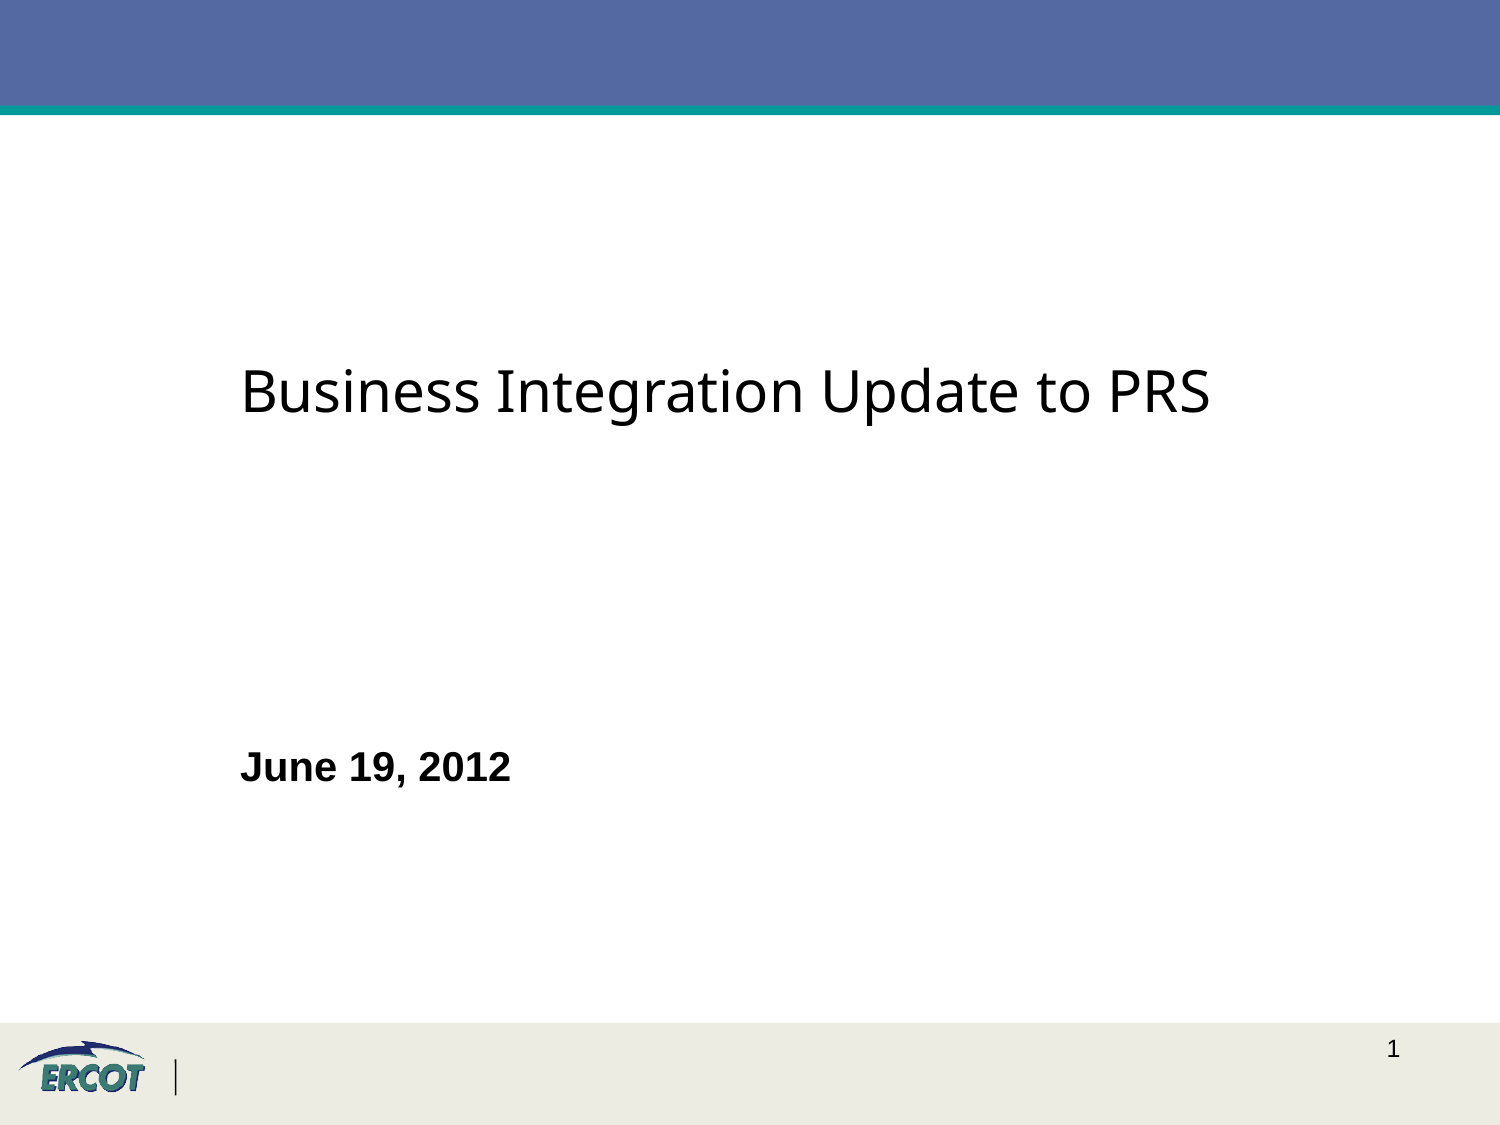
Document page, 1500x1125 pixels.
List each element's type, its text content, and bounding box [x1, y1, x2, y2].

text_box Business Integration Update to PRS [224, 287, 1413, 491]
picture [10, 1031, 151, 1111]
text_box June 19, 2012 [225, 587, 650, 900]
